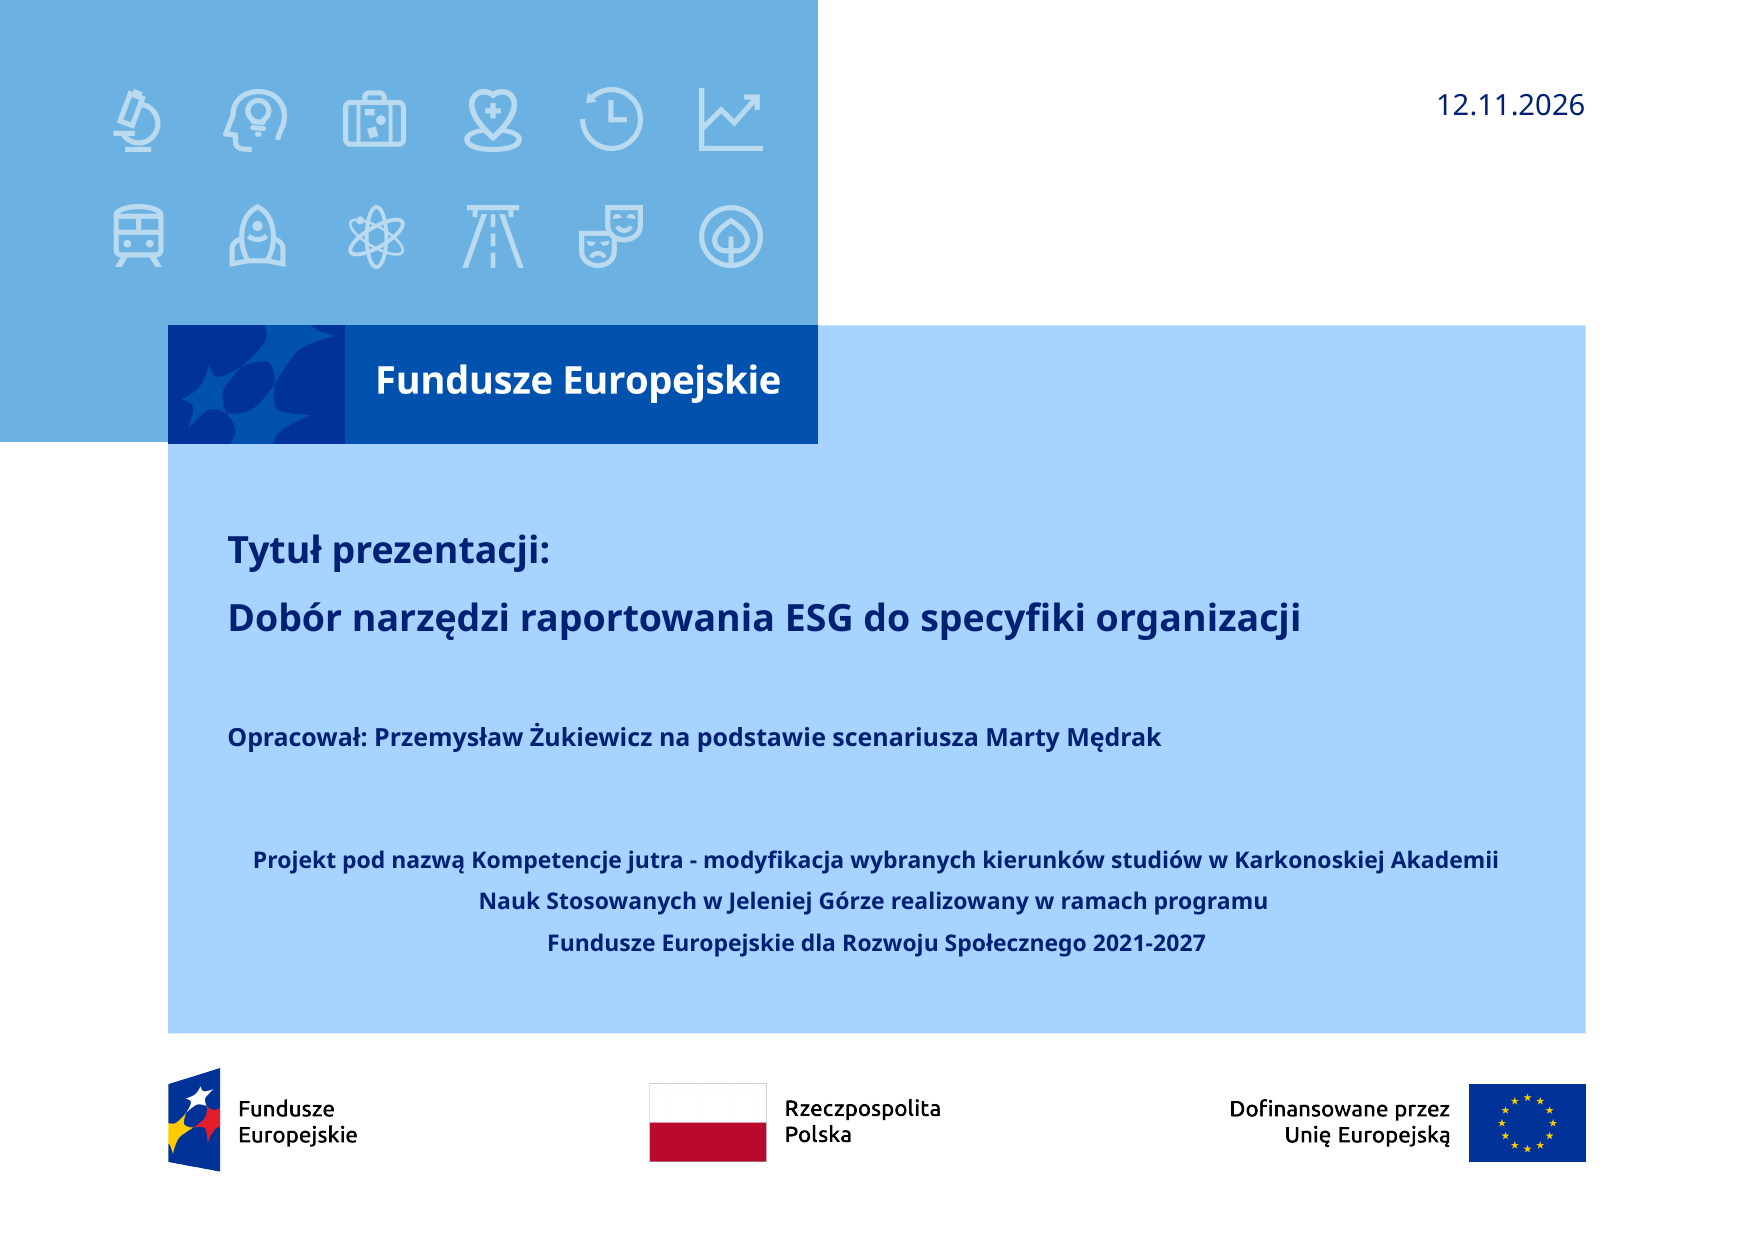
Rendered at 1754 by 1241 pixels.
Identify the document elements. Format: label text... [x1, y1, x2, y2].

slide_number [1290, 88, 1586, 146]
picture [129, 1045, 396, 1201]
picture [610, 1044, 979, 1201]
picture [1192, 1045, 1625, 1201]
title Tytuł prezentacji: Dobór narzędzi raportowania ESG do specyfiki organizacji Opracował: Przemysław Żukiewicz na podstawie scenariusza Marty Mędrak [227, 503, 1527, 786]
subtitle Projekt pod nazwą Kompetencje jutra - modyfikacja wybranych kierunków studiów w Karkonoskiej Akademii Nauk Stosowanych w Jeleniej Górze realizowany w ramach programu Fundusze Europejskie dla Rozwoju Społecznego 2021-2027 [227, 797, 1527, 975]
picture [168, 325, 818, 444]
